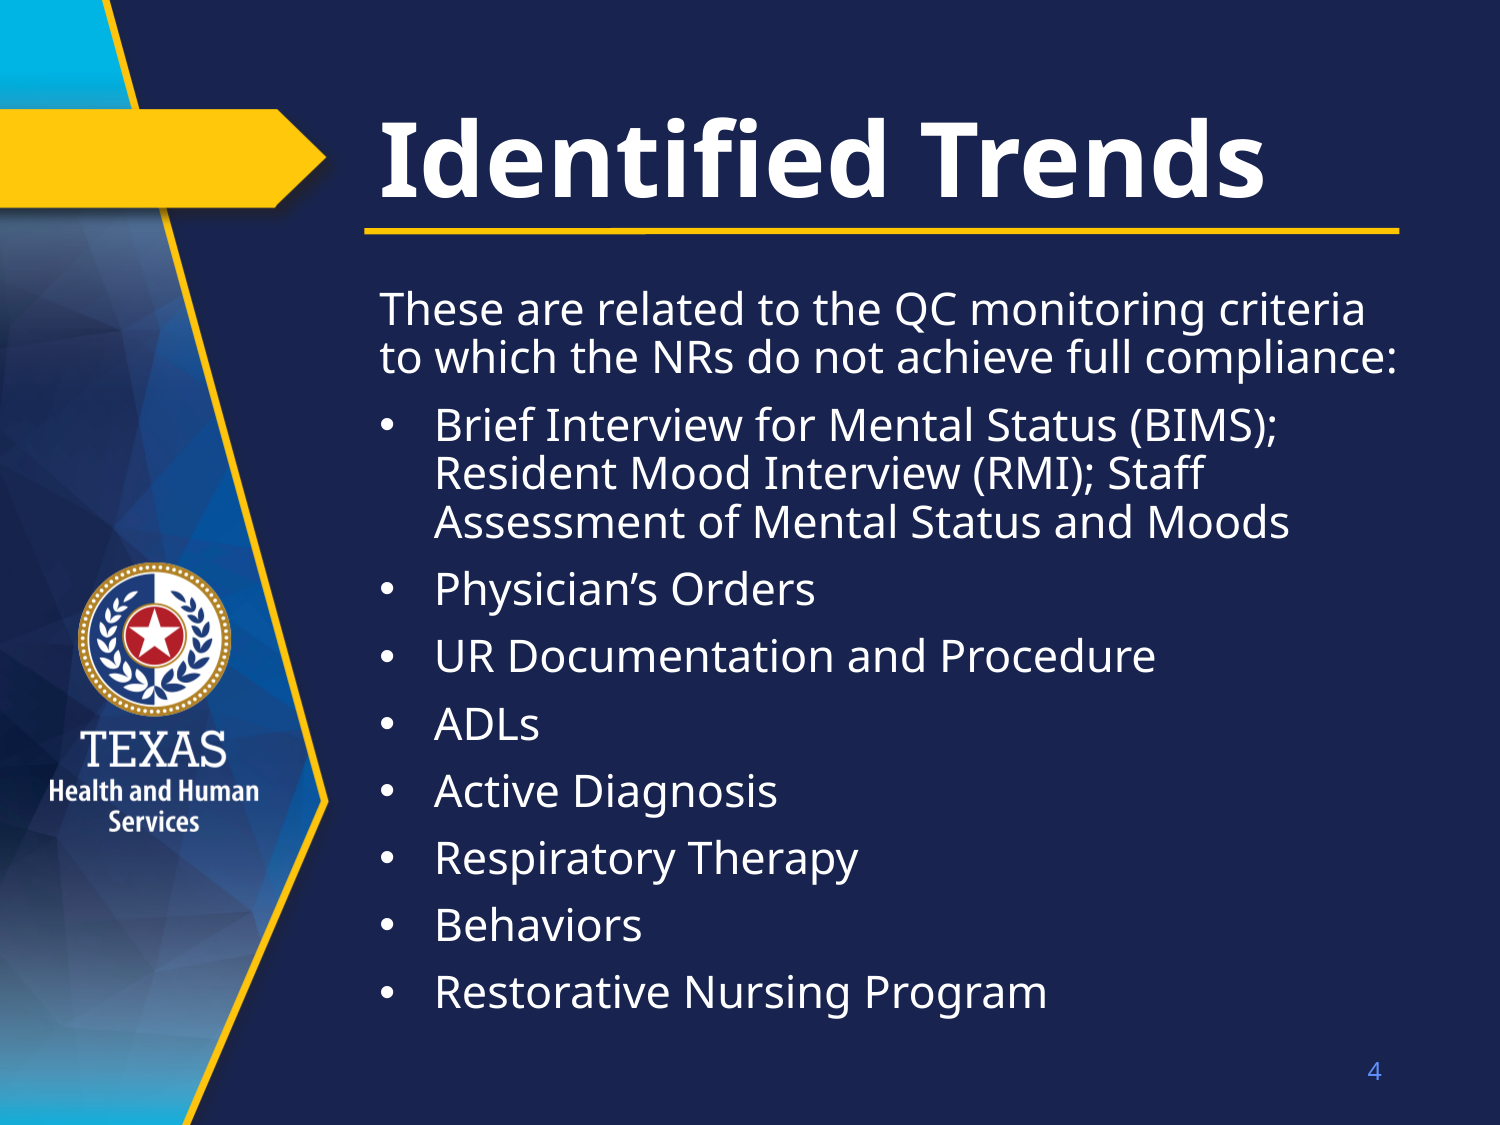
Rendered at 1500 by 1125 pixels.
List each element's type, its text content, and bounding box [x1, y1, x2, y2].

picture [0, 0, 1500, 1125]
slide_number 4 [1144, 1042, 1397, 1103]
list These are related to the QC monitoring criteria to which the NRs do not achieve full compliance: Brief Interview for Mental Status (BIMS); Resident Mood Interview (RMI); Staff Assessment of Mental Status and Moods Physician’s Orders UR Documentation and Procedure ADLs Active Diagnosis Respiratory Therapy Behaviors Restorative Nursing Program [364, 278, 1419, 1043]
title Identified Trends [364, 100, 1397, 228]
